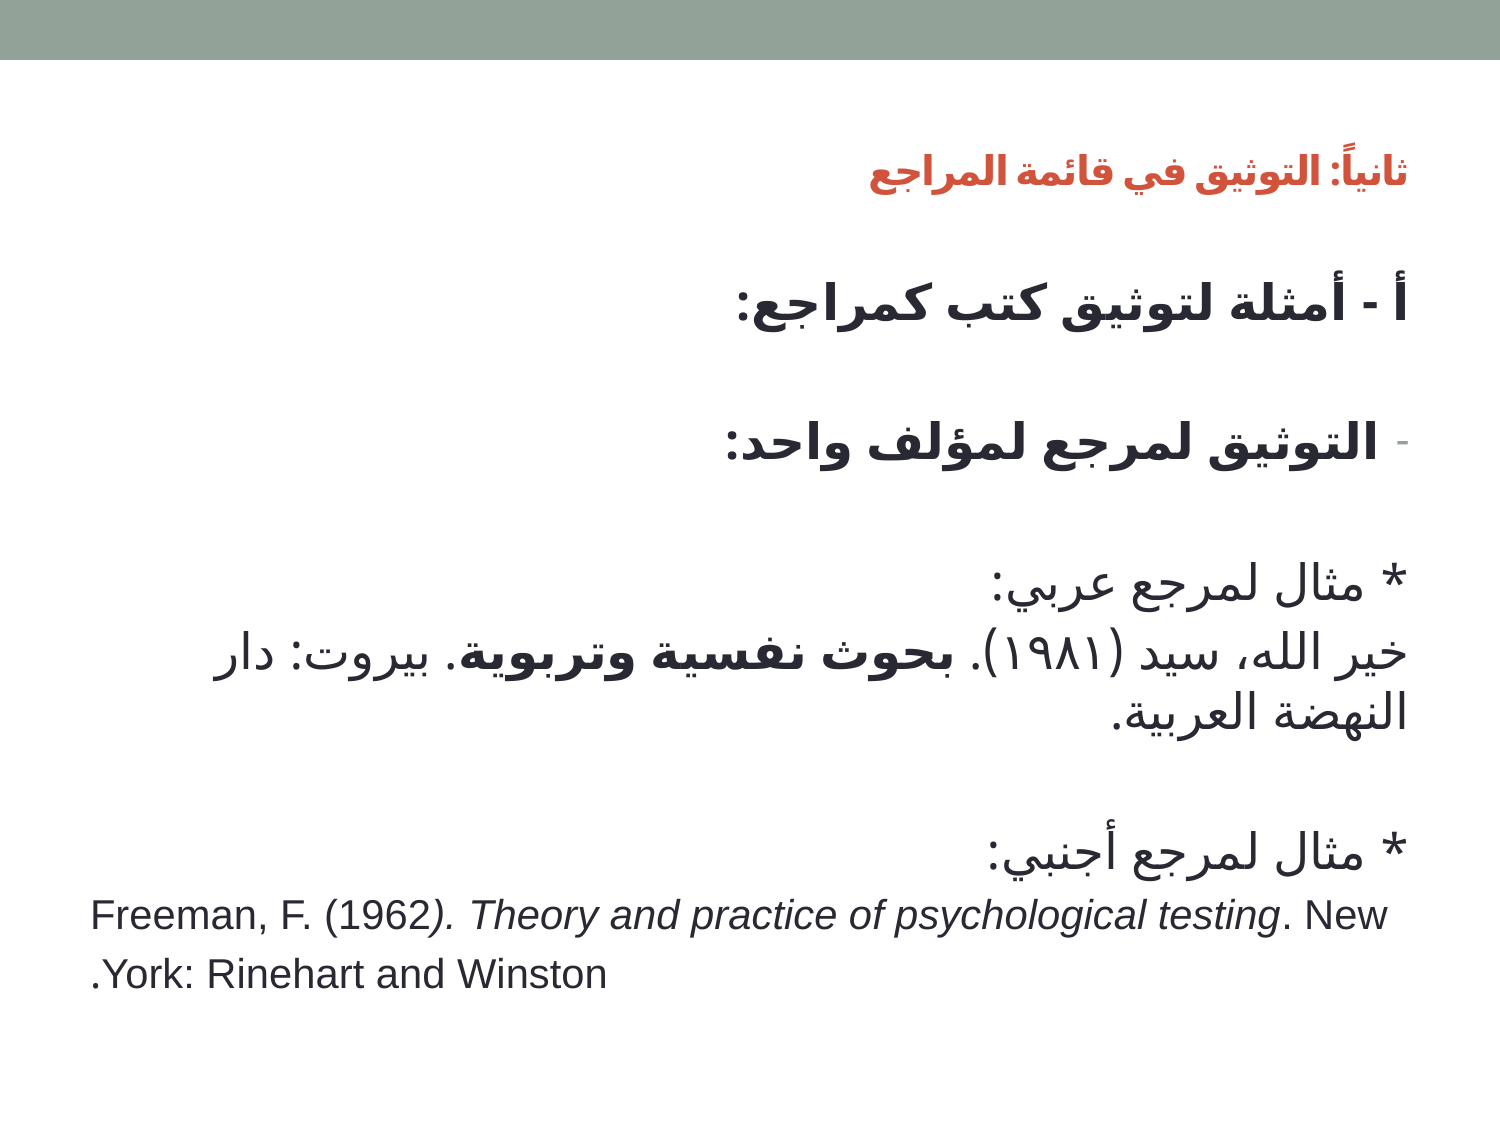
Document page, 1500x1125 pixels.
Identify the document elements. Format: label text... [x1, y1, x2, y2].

title ثانياً: التوثيق في قائمة المراجع [75, 87, 1425, 250]
list أ - أمثلة لتوثيق كتب كمراجع: التوثيق لمرجع لمؤلف واحد: * مثال لمرجع عربي: خير الله، سيد (١٩٨١). بحوث نفسية وتربوية. بيروت: دار النهضة العربية. * مثال لمرجع أجنبي: Freeman, F. (1962). Theory and practice of psychological testing. New York: Rinehart and Winston. [75, 262, 1425, 1063]
